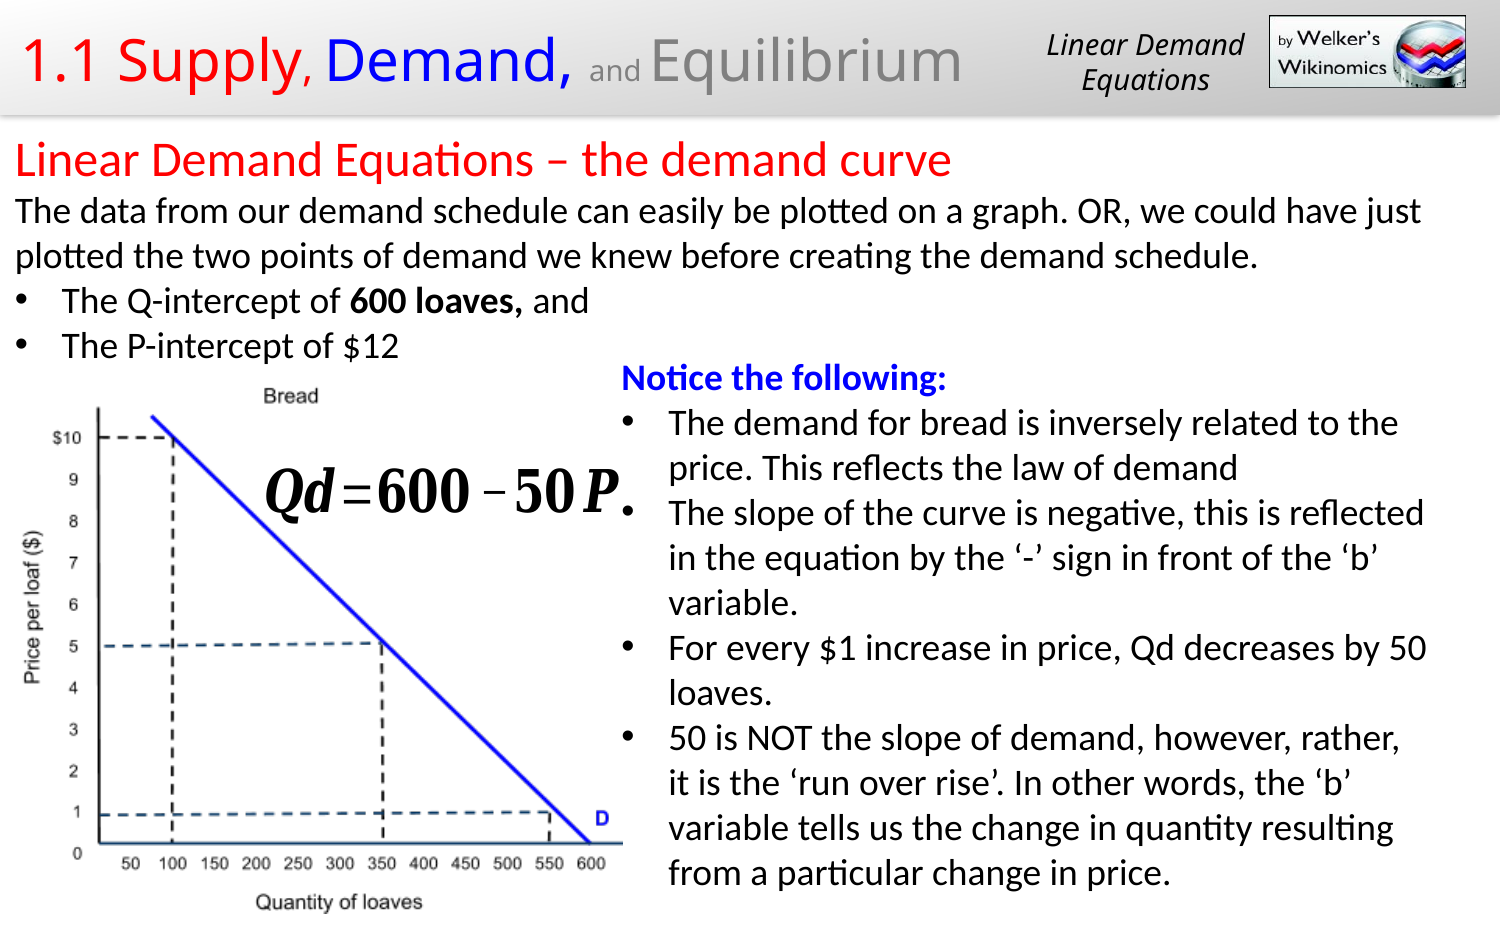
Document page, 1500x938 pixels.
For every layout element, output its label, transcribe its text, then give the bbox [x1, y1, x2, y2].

text_box Linear Demand Equations – the demand curve The data from our demand schedule can easily be plotted on a graph. OR, we could have just plotted the two points of demand we knew before creating the demand schedule. The Q-intercept of 600 loaves, and The P-intercept of $12 [0, 123, 1445, 374]
picture [6, 375, 624, 914]
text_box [0, 0, 1500, 115]
text_box Notice the following: The demand for bread is inversely related to the price. This reflects the law of demand The slope of the curve is negative, this is reflected in the equation by the ‘-’ sign in front of the ‘b’ variable. For every $1 increase in price, Qd decreases by 50 loaves. 50 is NOT the slope of demand, however, rather, it is the ‘run over rise’. In other words, the ‘b’ variable tells us the change in quantity resulting from a particular change in price. [606, 345, 1445, 901]
